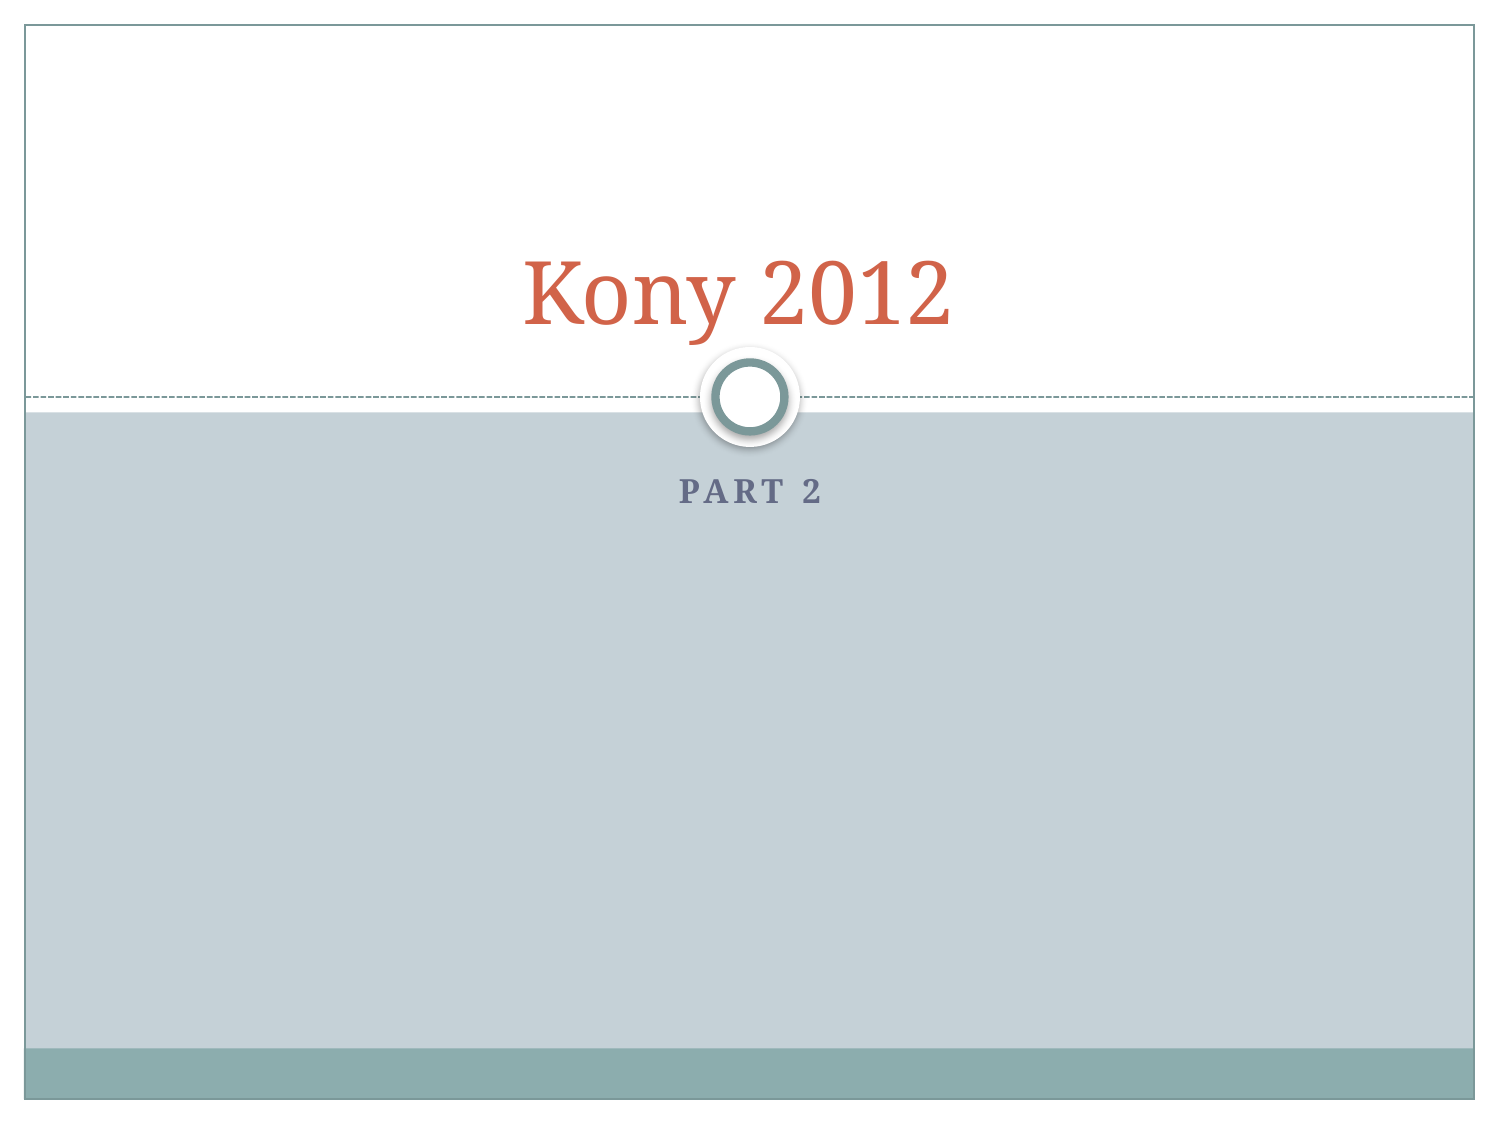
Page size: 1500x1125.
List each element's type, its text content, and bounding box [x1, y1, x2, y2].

subtitle Part 2 [225, 462, 1275, 750]
title Kony 2012 [112, 62, 1388, 350]
